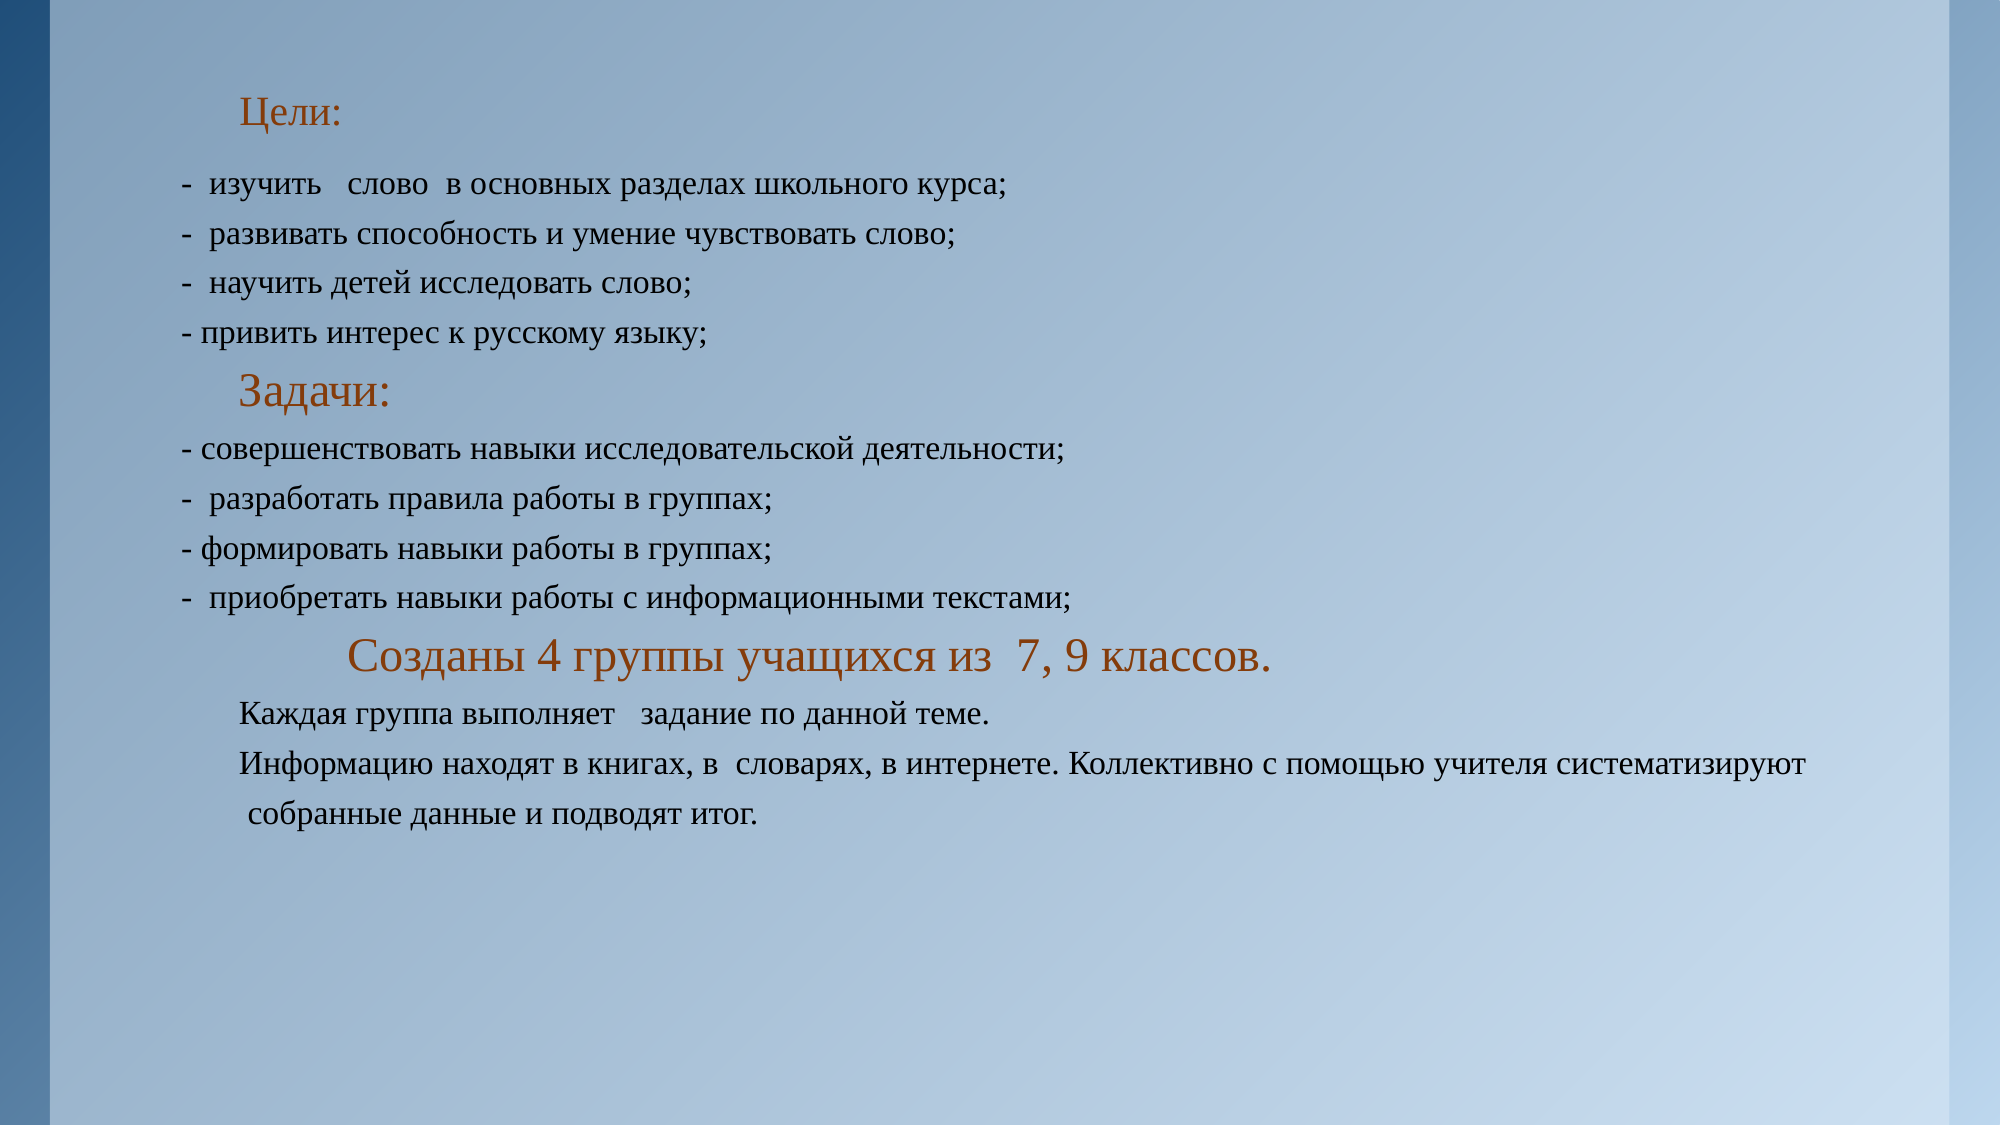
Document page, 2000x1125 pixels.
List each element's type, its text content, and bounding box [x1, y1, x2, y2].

list - изучить слово в основных разделах школьного курса; - развивать способность и умение чувствовать слово; - научить детей исследовать слово; - привить интерес к русскому языку; Задачи: - совершенствовать навыки исследовательской деятельности; - разработать правила работы в группах; - формировать навыки работы в группах; - приобретать навыки работы с информационными текстами; Созданы 4 группы учащихся из 7, 9 классов. Каждая группа выполняет задание по данной теме. Информацию находят в книгах, в словарях, в интернете. Коллективно с помощью учителя систематизируют собранные данные и подводят итог. [161, 153, 1828, 888]
title Цели: [196, 0, 1863, 154]
